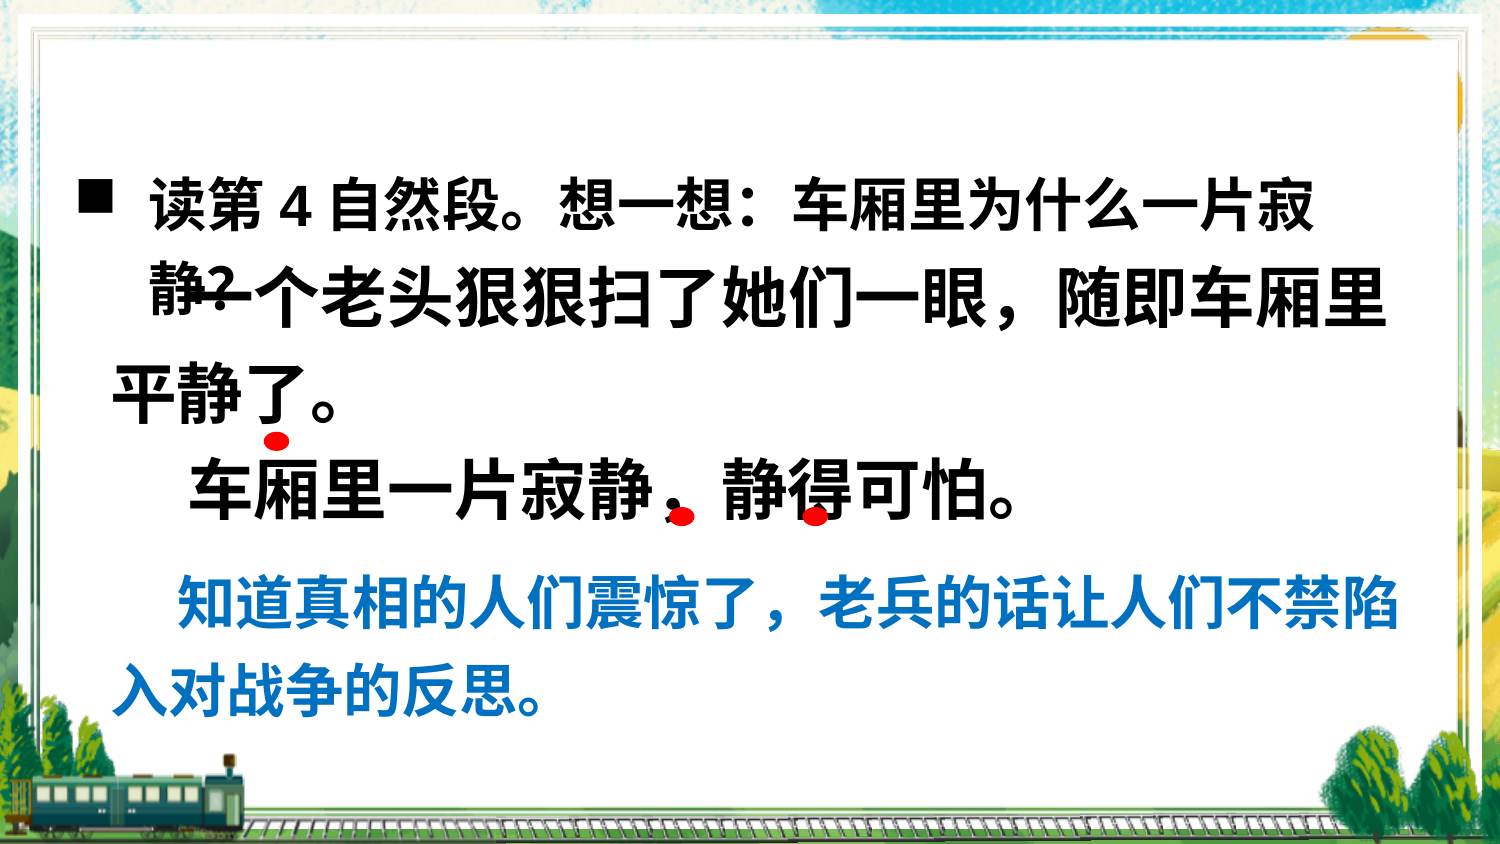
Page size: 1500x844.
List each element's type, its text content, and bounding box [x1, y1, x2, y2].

text_box [667, 505, 696, 528]
text_box 一个老头狠狠扫了她们一眼，随即车厢里平静了。 车厢里一片寂静，静得可怕。 [95, 232, 1420, 536]
text_box 知道真相的人们震惊了，老兵的话让人们不禁陷入对战争的反思。 [95, 541, 1420, 731]
text_box 读第4自然段。想一想：车厢里为什么一片寂静？ [59, 146, 1388, 330]
text_box [262, 430, 291, 452]
picture [0, 0, 1500, 844]
text_box [801, 505, 830, 528]
